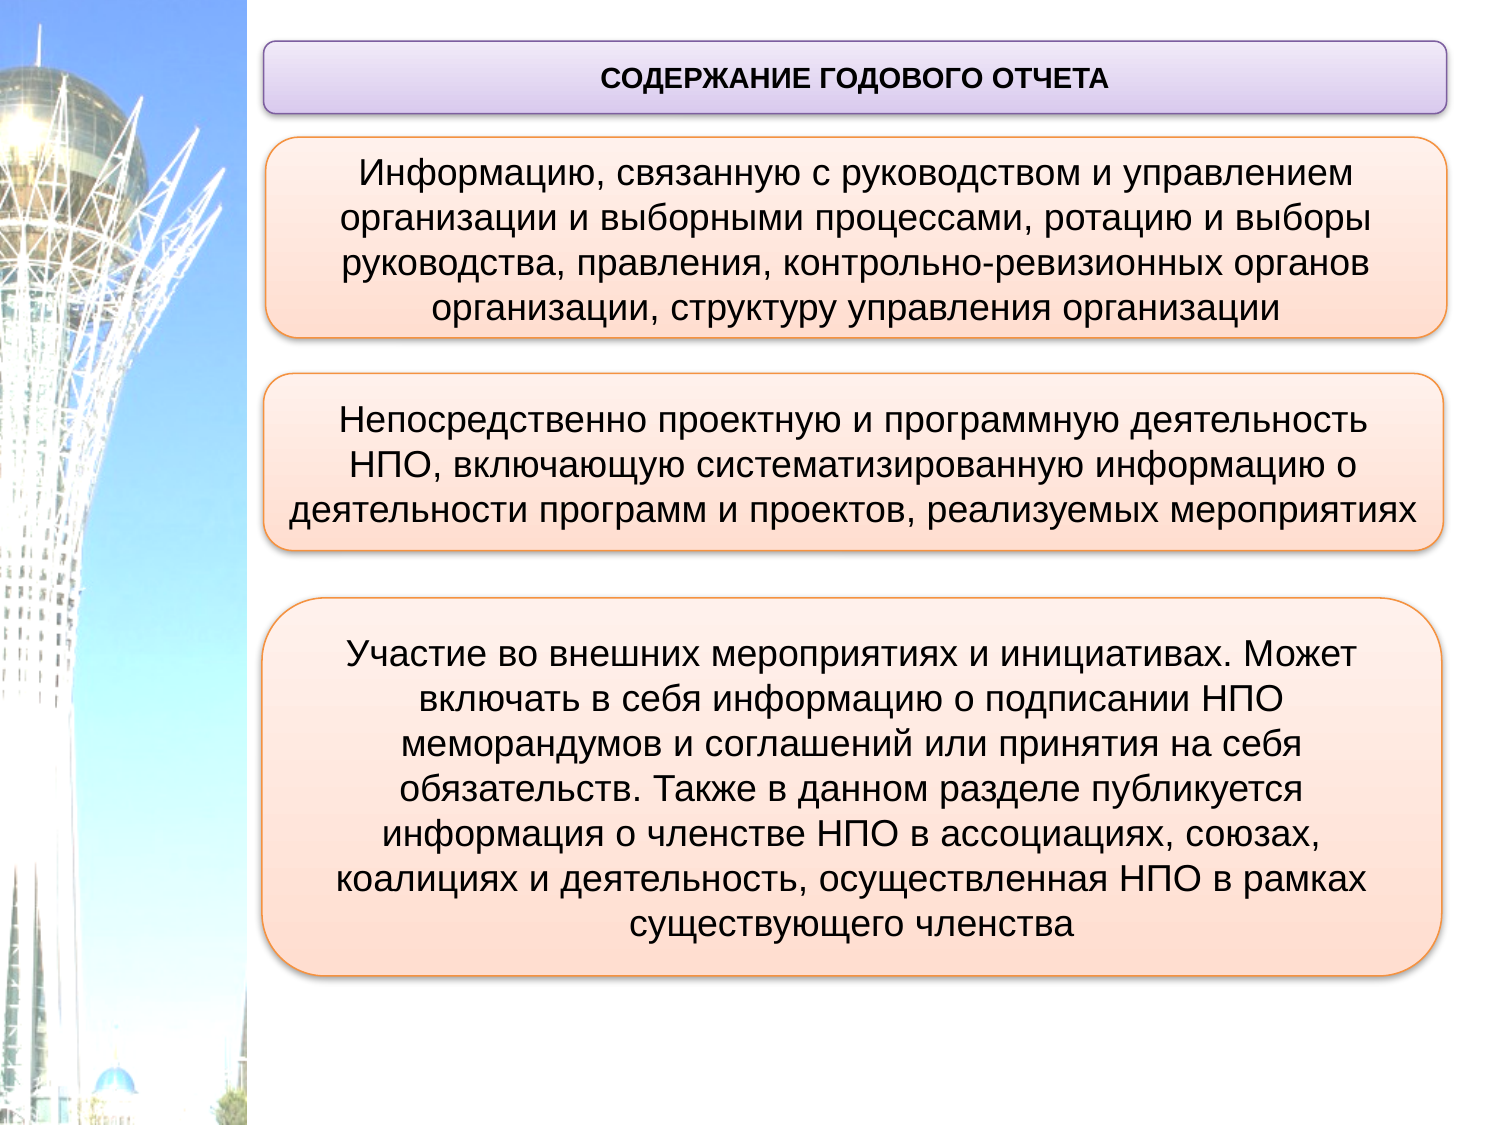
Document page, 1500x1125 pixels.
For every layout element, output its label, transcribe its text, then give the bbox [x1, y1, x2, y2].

text_box Участие во внешних мероприятиях и инициативах. Может включать в себя информацию о подписании НПО меморандумов и соглашений или принятия на себя обязательств. Также в данном разделе публикуется информация о членстве НПО в ассоциациях, союзах, коалициях и деятельность, осуществленная НПО в рамках существующего членства [261, 597, 1443, 977]
text_box СОДЕРЖАНИЕ ГОДОВОГО ОТЧЕТА [262, 40, 1448, 115]
text_box Непосредственно проектную и программную деятельность НПО, включающую систематизированную информацию о деятельности программ и проектов, реализуемых мероприятиях [262, 372, 1445, 552]
picture [0, 0, 247, 1125]
text_box Информацию, связанную с руководством и управлением организации и выборными процессами, ротацию и выборы руководства, правления, контрольно-ревизионных органов организации, структуру управления организации [264, 136, 1448, 339]
